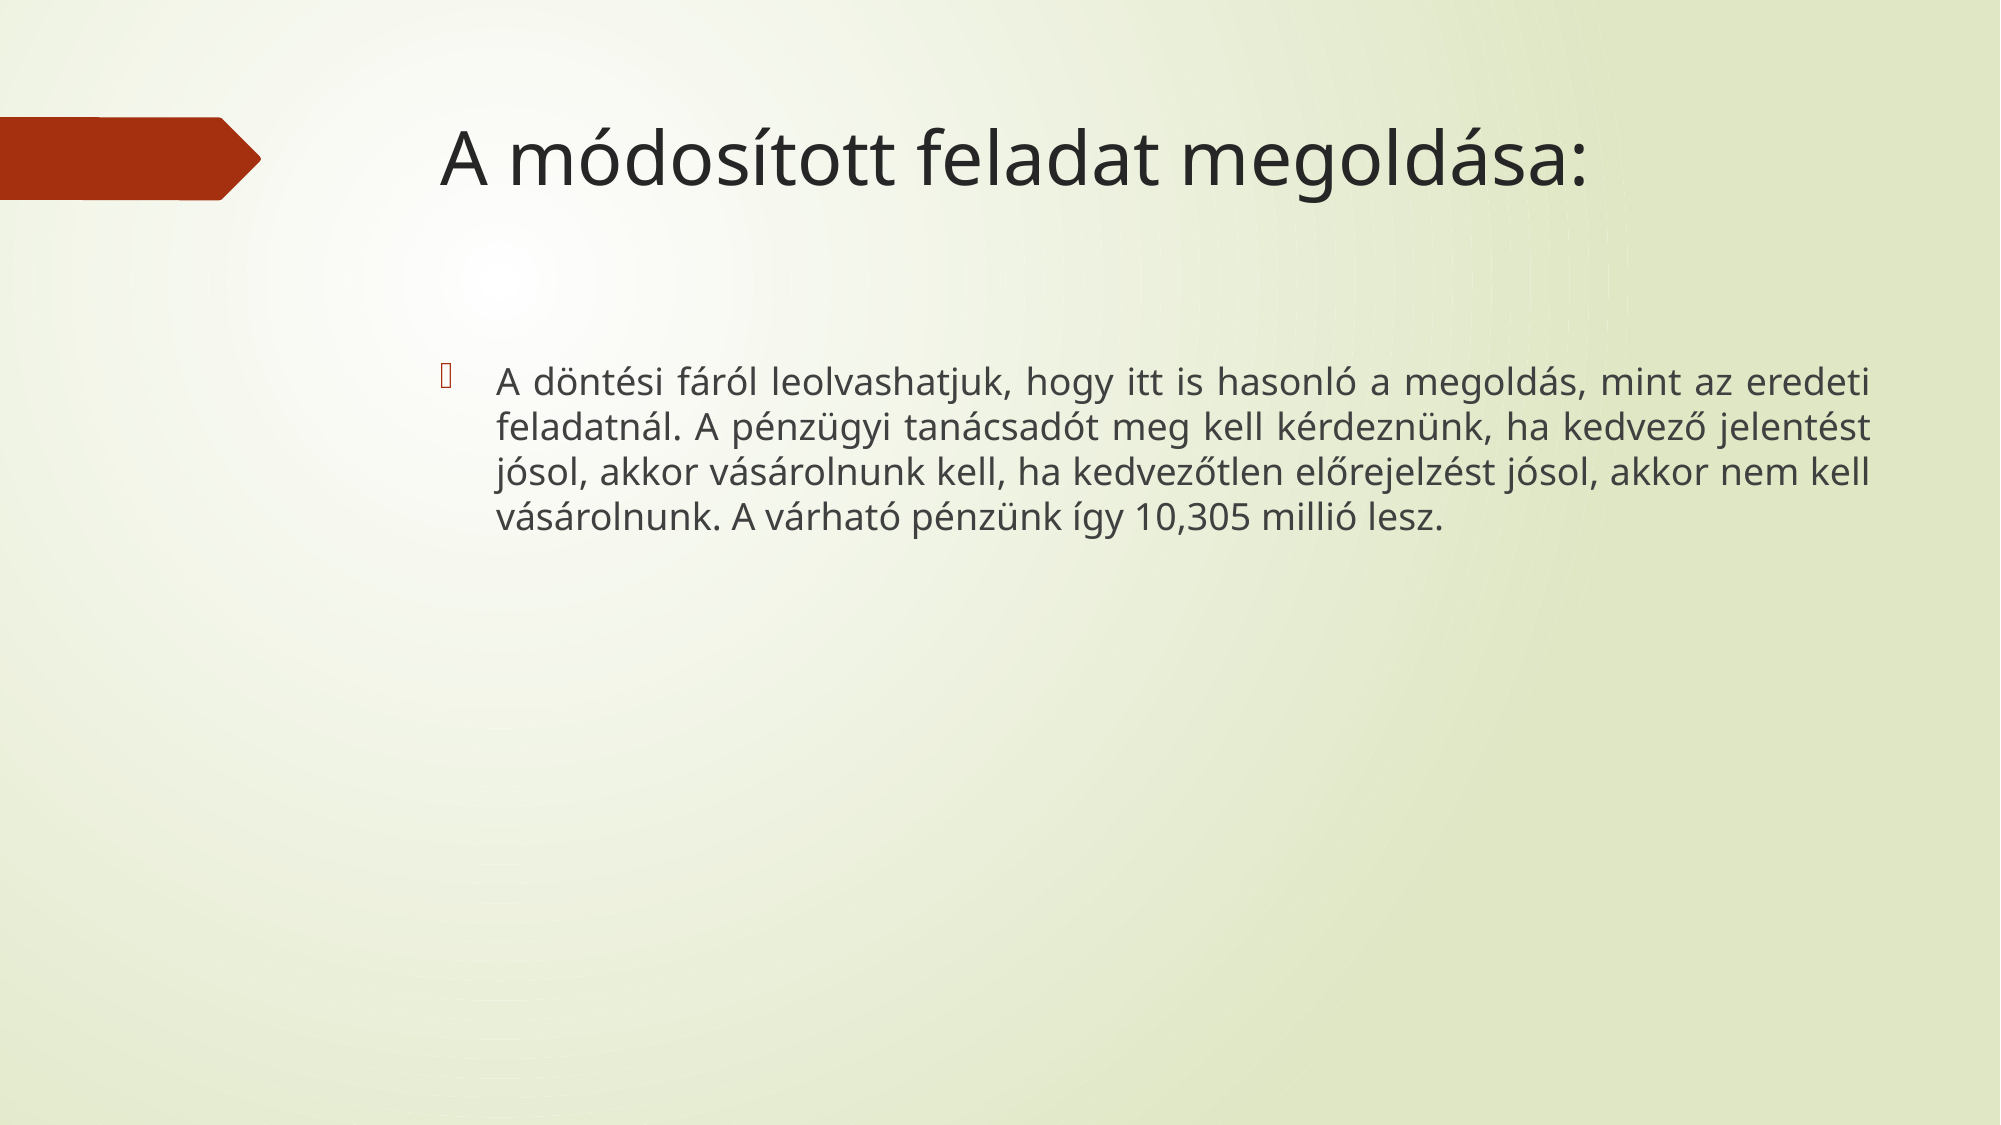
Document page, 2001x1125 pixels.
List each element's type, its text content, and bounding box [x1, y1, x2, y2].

list A döntési fáról leolvashatjuk, hogy itt is hasonló a megoldás, mint az eredeti feladatnál. A pénzügyi tanácsadót meg kell kérdeznünk, ha kedvező jelentést jósol, akkor vásárolnunk kell, ha kedvezőtlen előrejelzést jósol, akkor nem kell vásárolnunk. A várható pénzünk így 10,305 millió lesz. [424, 350, 1888, 970]
title A módosított feladat megoldása: [425, 102, 1888, 313]
